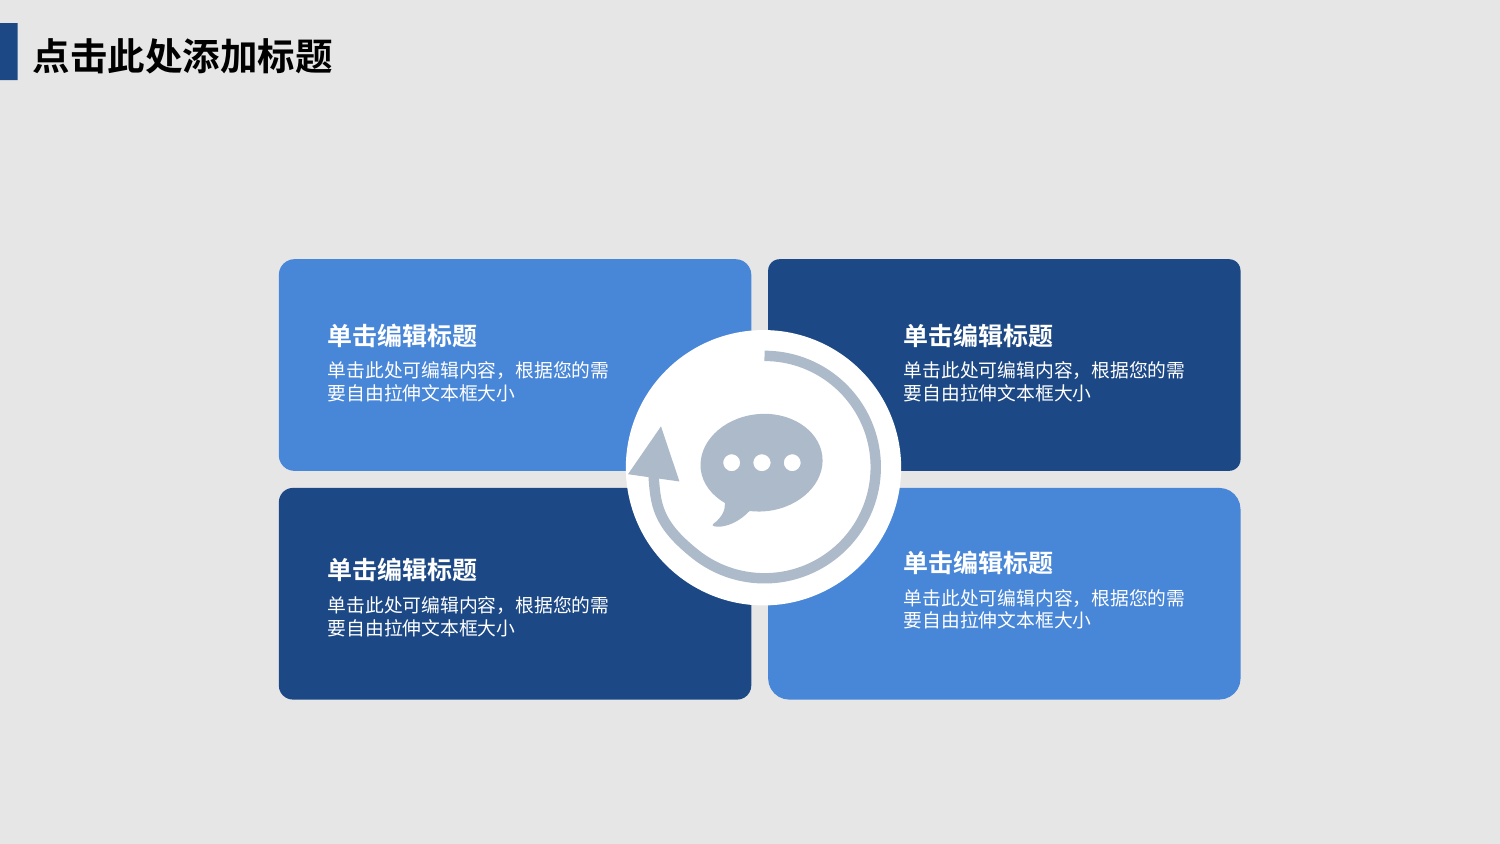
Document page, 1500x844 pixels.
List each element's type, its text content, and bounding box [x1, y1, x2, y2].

text_box [740, 604, 752, 700]
text_box [700, 413, 823, 527]
text_box 单击此处可编辑内容，根据您的需要自由拉伸文本框大小 [903, 586, 1191, 632]
text_box [768, 603, 792, 700]
text_box 单击编辑标题 [327, 320, 568, 351]
text_box 单击编辑标题 [327, 555, 568, 586]
text_box [278, 487, 627, 699]
text_box 单击编辑标题 [903, 320, 1144, 351]
text_box [738, 259, 752, 331]
text_box [768, 259, 794, 332]
text_box [900, 487, 1241, 512]
text_box 单击编辑标题 [903, 548, 1144, 579]
text_box 单击此处可编辑内容，根据您的需要自由拉伸文本框大小 [327, 593, 615, 639]
text_box [278, 260, 317, 471]
text_box [645, 355, 876, 579]
text_box 单击此处可编辑内容，根据您的需要自由拉伸文本框大小 [327, 358, 615, 404]
text_box [286, 236, 741, 471]
text_box 单击此处可编辑内容，根据您的需要自由拉伸文本框大小 [903, 358, 1191, 404]
text_box [1215, 452, 1241, 471]
text_box [0, 23, 18, 81]
text_box 点击此处添加标题 [21, 27, 347, 84]
text_box [791, 236, 1246, 471]
text_box [286, 493, 741, 728]
text_box [791, 493, 1246, 728]
text_box [625, 330, 902, 606]
